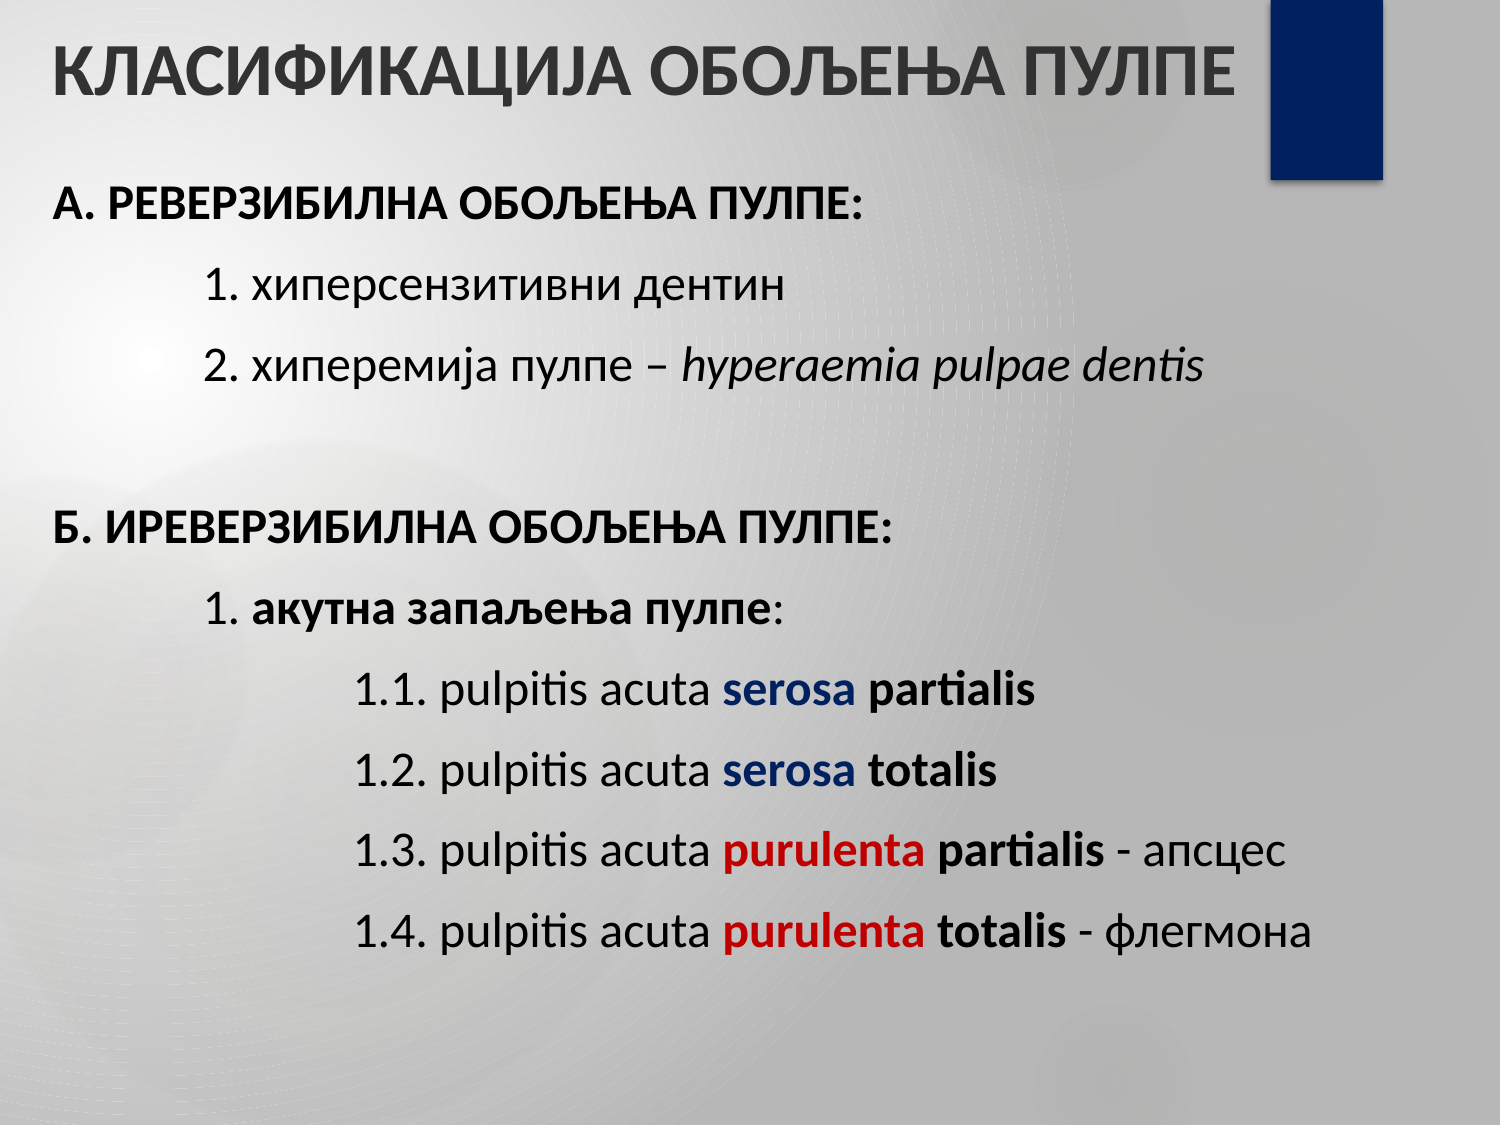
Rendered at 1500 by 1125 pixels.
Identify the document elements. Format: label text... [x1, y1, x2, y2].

list А. РЕВЕРЗИБИЛНА ОБОЉЕЊА ПУЛПЕ: 1. хиперсензитивни дентин 2. хиперемија пулпе – hyperaemia pulpae dentis Б. ИРЕВЕРЗИБИЛНА ОБОЉЕЊА ПУЛПЕ: 1. акутна запаљења пулпе: 1.1. pulpitis acuta serosa partialis 1.2. pulpitis acuta serosa totalis 1.3. pulpitis acuta purulenta partialis - апсцес 1.4. pulpitis acuta purulenta totalis - флегмона [37, 162, 1400, 1075]
title КЛАСИФИКАЦИЈА ОБОЉЕЊА ПУЛПЕ [37, 12, 1263, 162]
